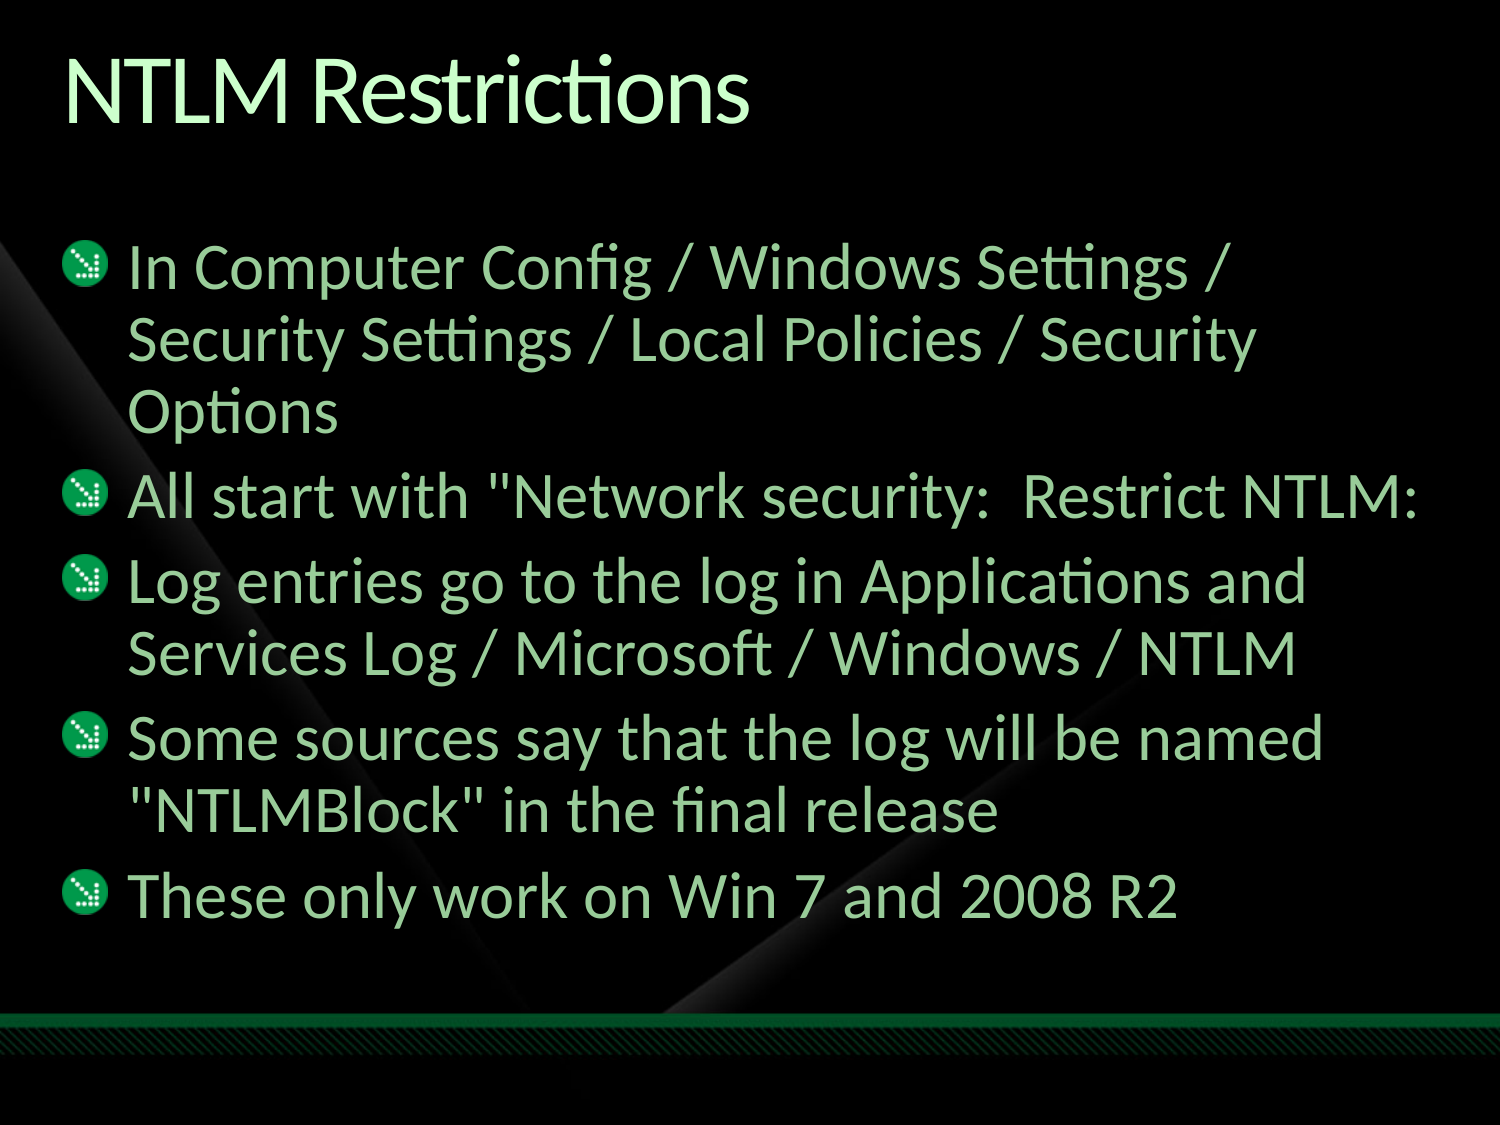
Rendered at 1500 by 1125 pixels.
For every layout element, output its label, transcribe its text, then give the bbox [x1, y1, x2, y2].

title NTLM Restrictions [62, 37, 1438, 147]
list In Computer Config / Windows Settings / Security Settings / Local Policies / Security Options All start with "Network security: Restrict NTLM: Log entries go to the log in Applications and Services Log / Microsoft / Windows / NTLM Some sources say that the log will be named "NTLMBlock" in the final release These only work on Win 7 and 2008 R2 [62, 231, 1438, 980]
picture [0, 0, 1500, 1125]
